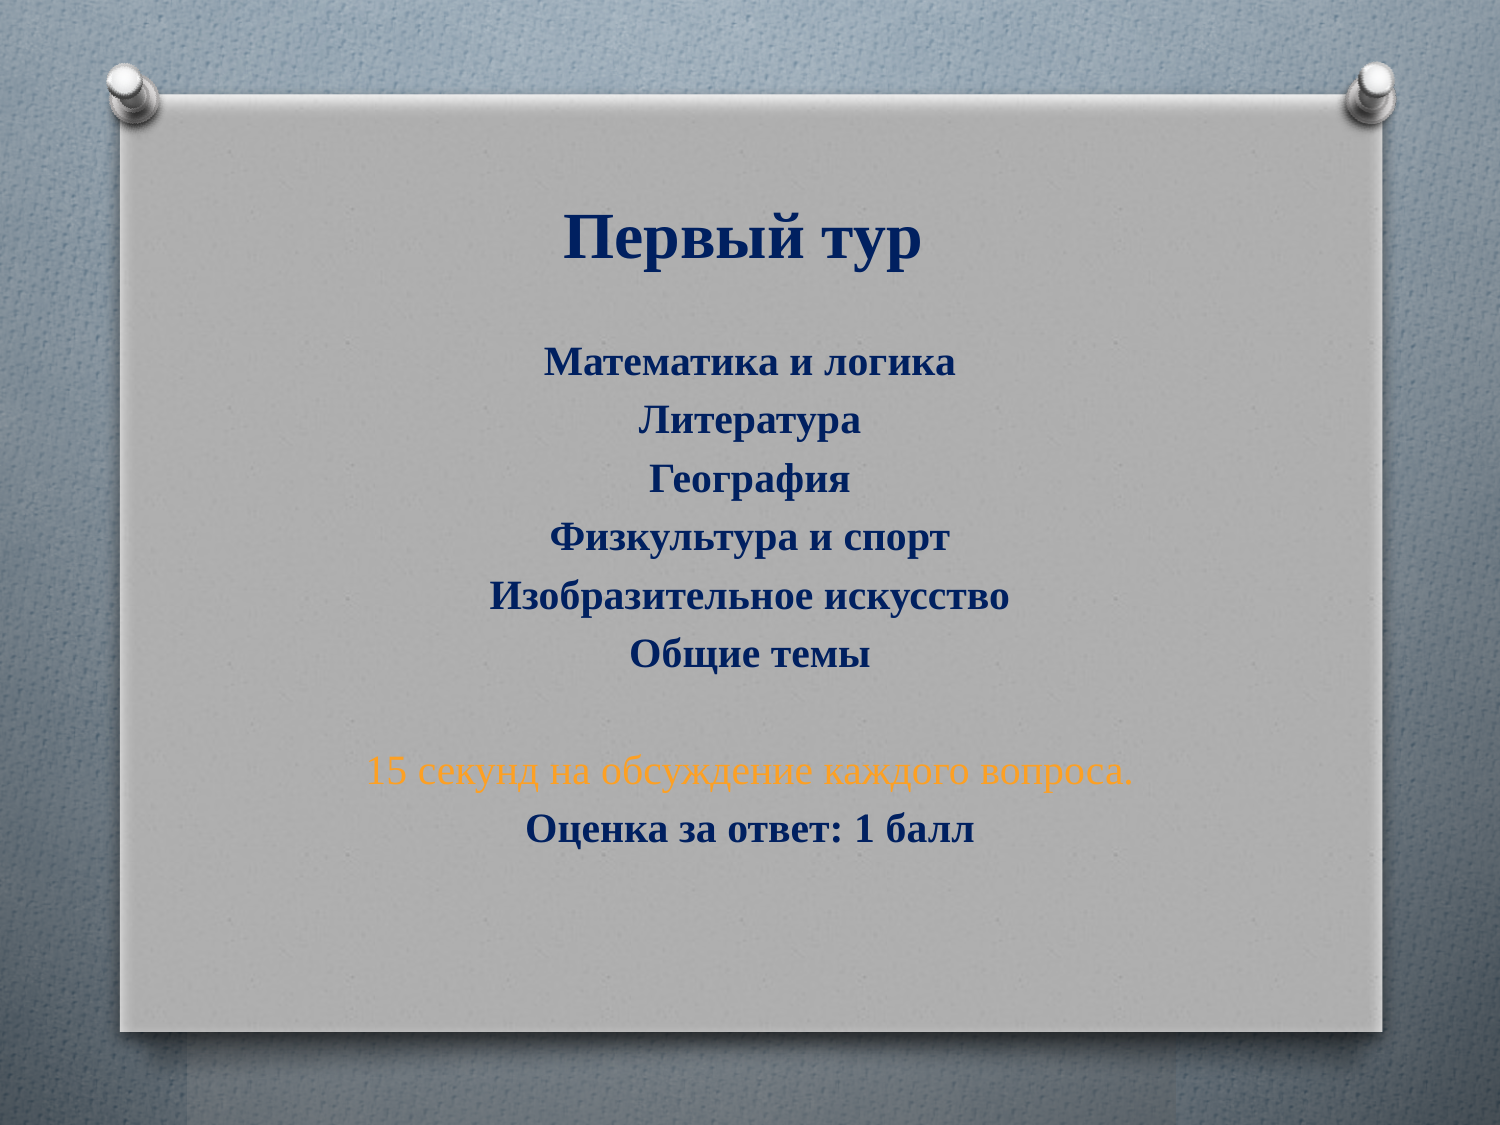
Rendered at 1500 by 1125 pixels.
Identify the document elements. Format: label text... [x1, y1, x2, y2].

title Первый тур [230, 184, 1257, 279]
list Математика и логика Литература География Физкультура и спорт Изобразительное искусство Общие темы 15 секунд на обсуждение каждого вопроса. Оценка за ответ: 1 балл [238, 326, 1262, 929]
picture [1317, 35, 1439, 156]
picture [75, 29, 198, 153]
